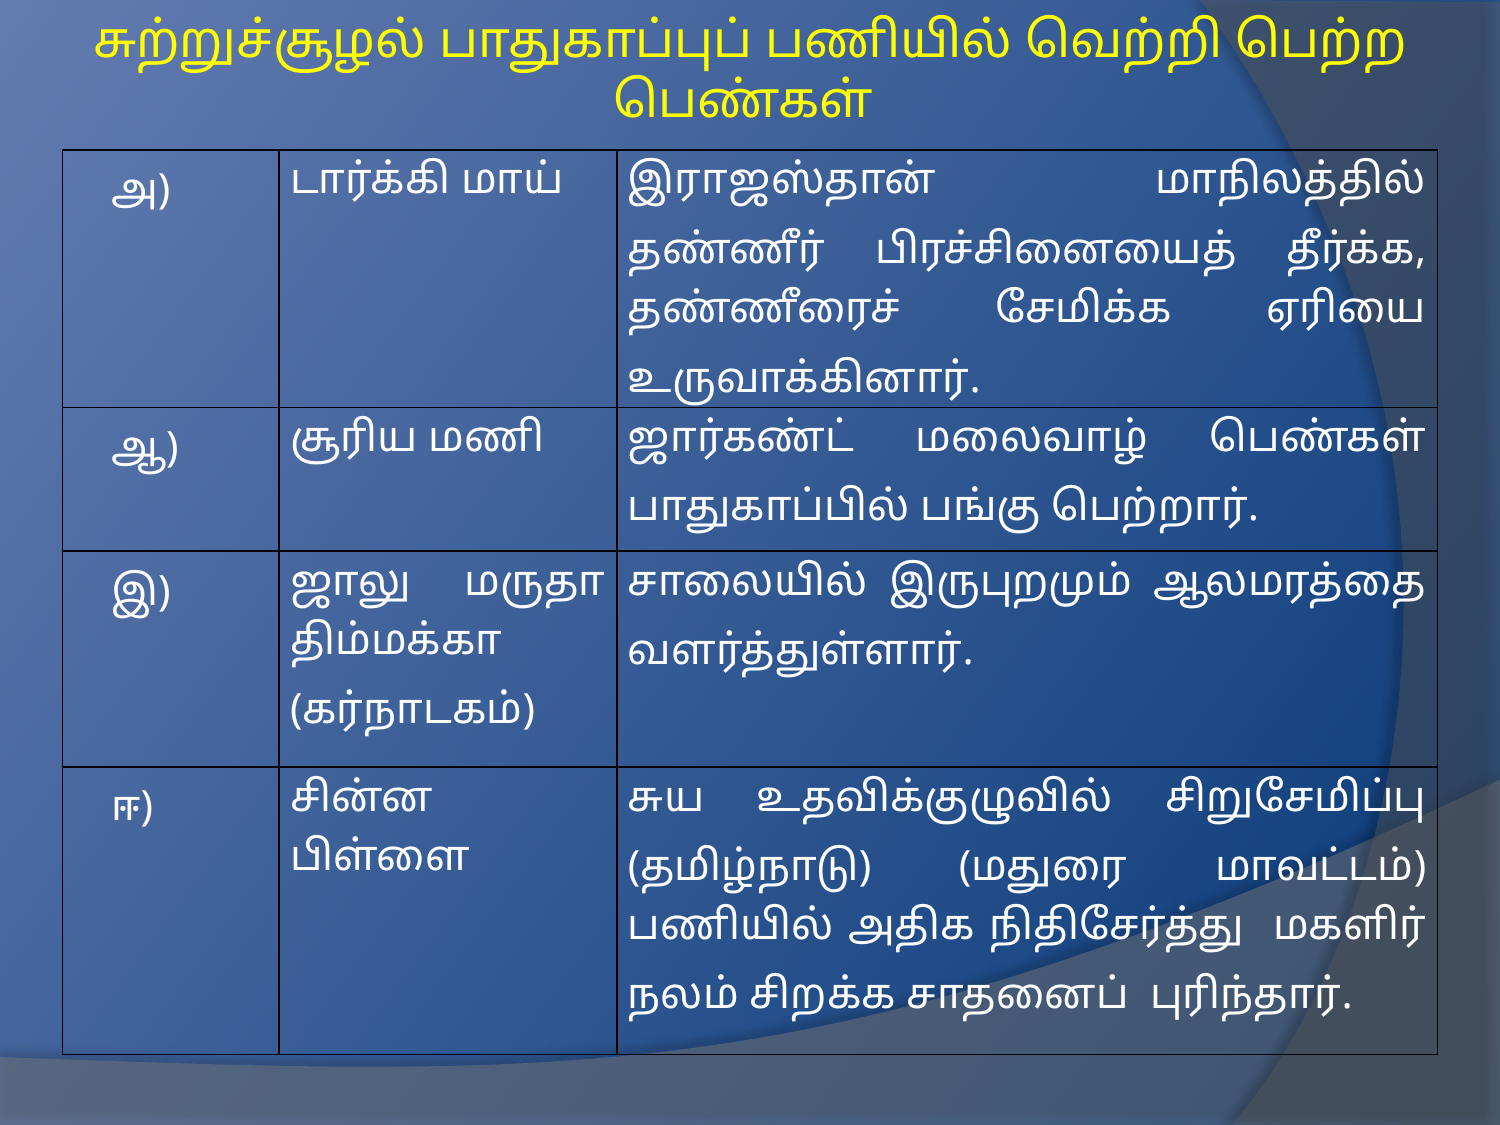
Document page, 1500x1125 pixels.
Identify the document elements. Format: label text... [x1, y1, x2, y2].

table_header இராஜஸ்தான் மாநிலத்தில் தண்ணீர் பிரச்சினையைத் தீர்க்க, தண்ணீரைச் சேமிக்க ஏரியை உருவாக்கினார். [618, 151, 1437, 407]
table_cell ஈ) [63, 768, 278, 1054]
table_header அ) [63, 151, 278, 407]
table_cell ஜார்கண்ட் மலைவாழ் பெண்கள் பாதுகாப்பில் பங்கு பெற்றார். [618, 408, 1437, 550]
table_header டார்க்கி மாய் [280, 151, 616, 407]
table_cell ஆ) [63, 408, 278, 550]
table_cell சின்ன பிள்ளை [280, 768, 616, 1054]
table_cell சாலையில் இருபுறமும் ஆலமரத்தை வளர்த்துள்ளார். [618, 552, 1437, 766]
table_cell ஜாலு மருதா திம்மக்கா (கர்நாடகம்) [280, 552, 616, 766]
table_cell இ) [63, 552, 278, 766]
table_cell சூரிய மணி [280, 408, 616, 550]
text_box சுற்றுச்சூழல் பாதுகாப்புப் பணியில் வெற்றி பெற்ற பெண்கள் [62, 0, 1438, 135]
table_cell சுய உதவிக்குழுவில் சிறுசேமிப்பு (தமிழ்நாடு) (மதுரை மாவட்டம்) பணியில் அதிக நிதிசேர்த்து மகளிர் நலம் சிறக்க சாதனைப் புரிந்தார். [618, 768, 1437, 1054]
